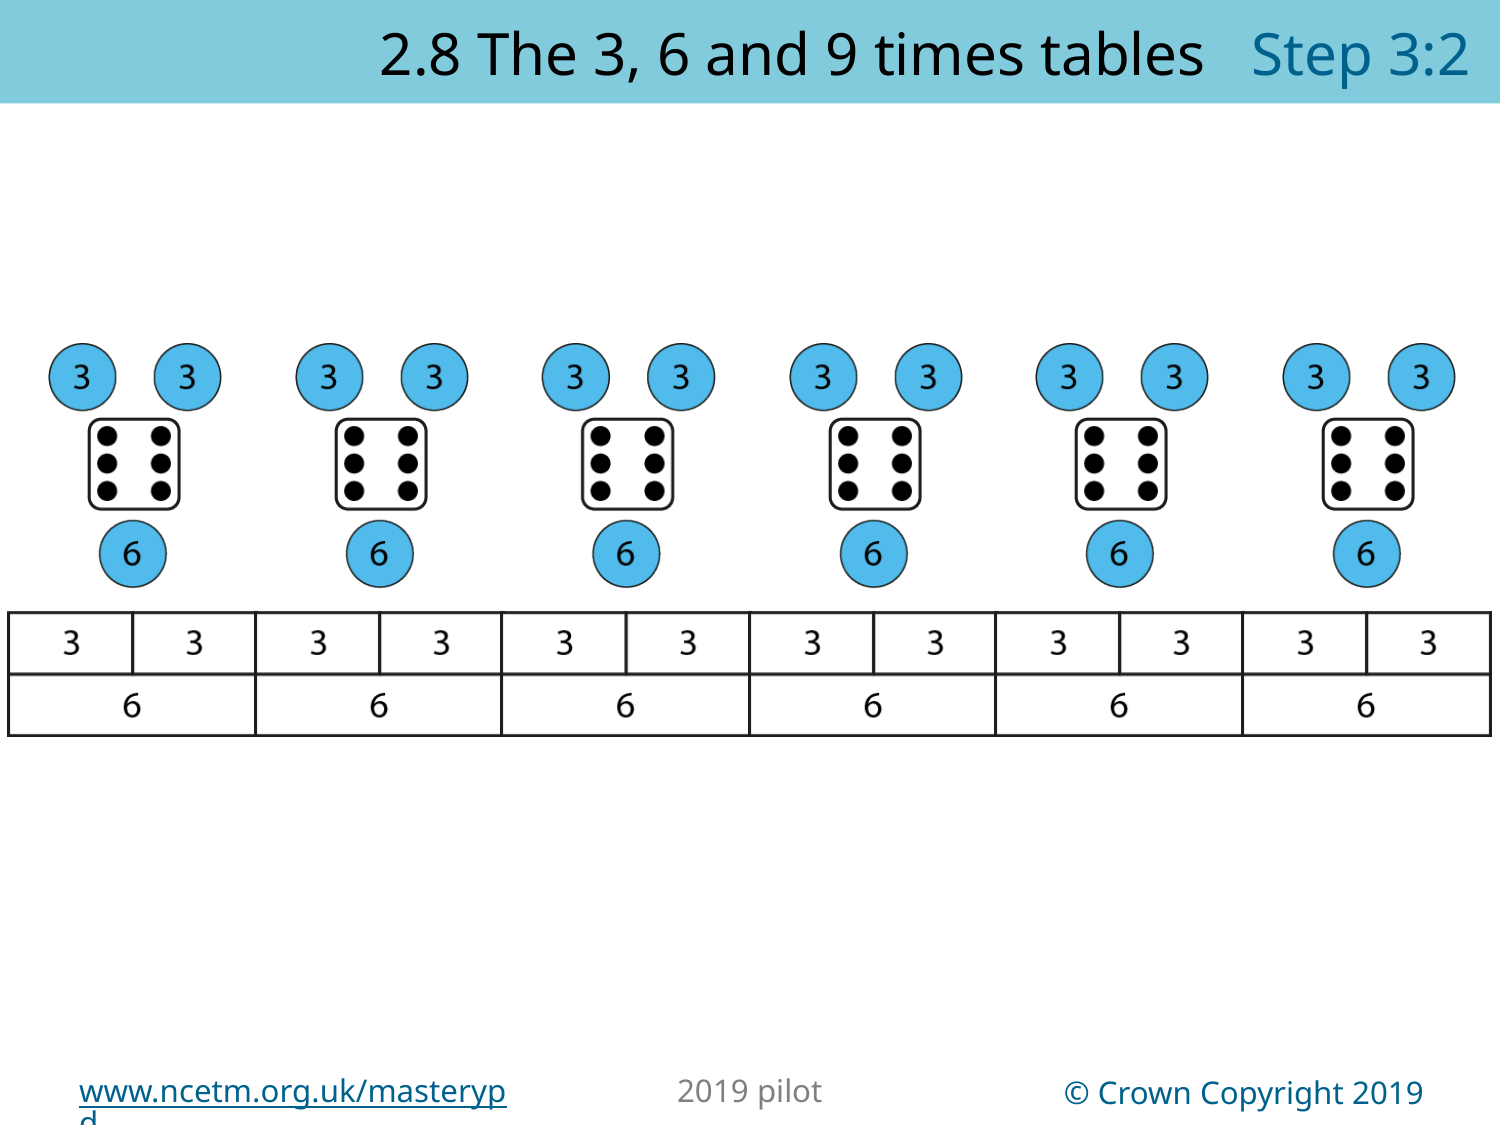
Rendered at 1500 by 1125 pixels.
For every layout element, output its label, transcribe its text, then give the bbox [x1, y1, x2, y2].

list 2.8 The 3, 6 and 9 times tables Step 3:2 [0, 0, 1500, 104]
picture [7, 343, 1493, 737]
